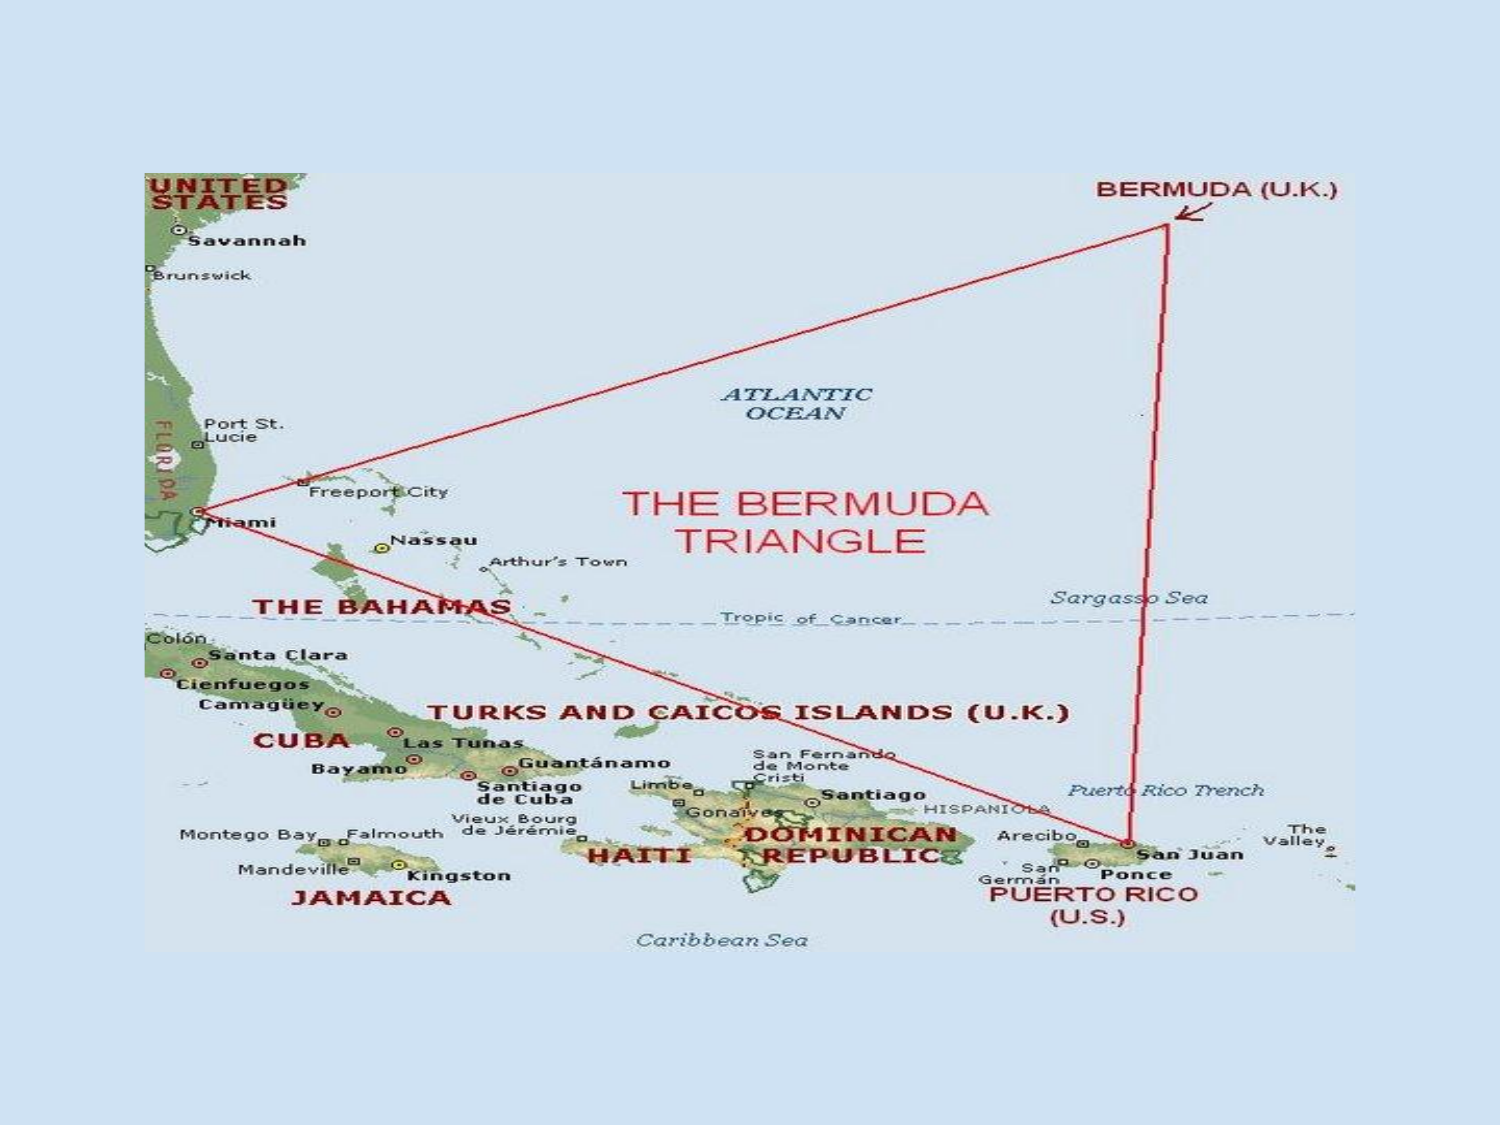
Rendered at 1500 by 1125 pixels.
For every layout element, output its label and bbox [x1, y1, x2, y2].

text_box [144, 173, 1356, 952]
